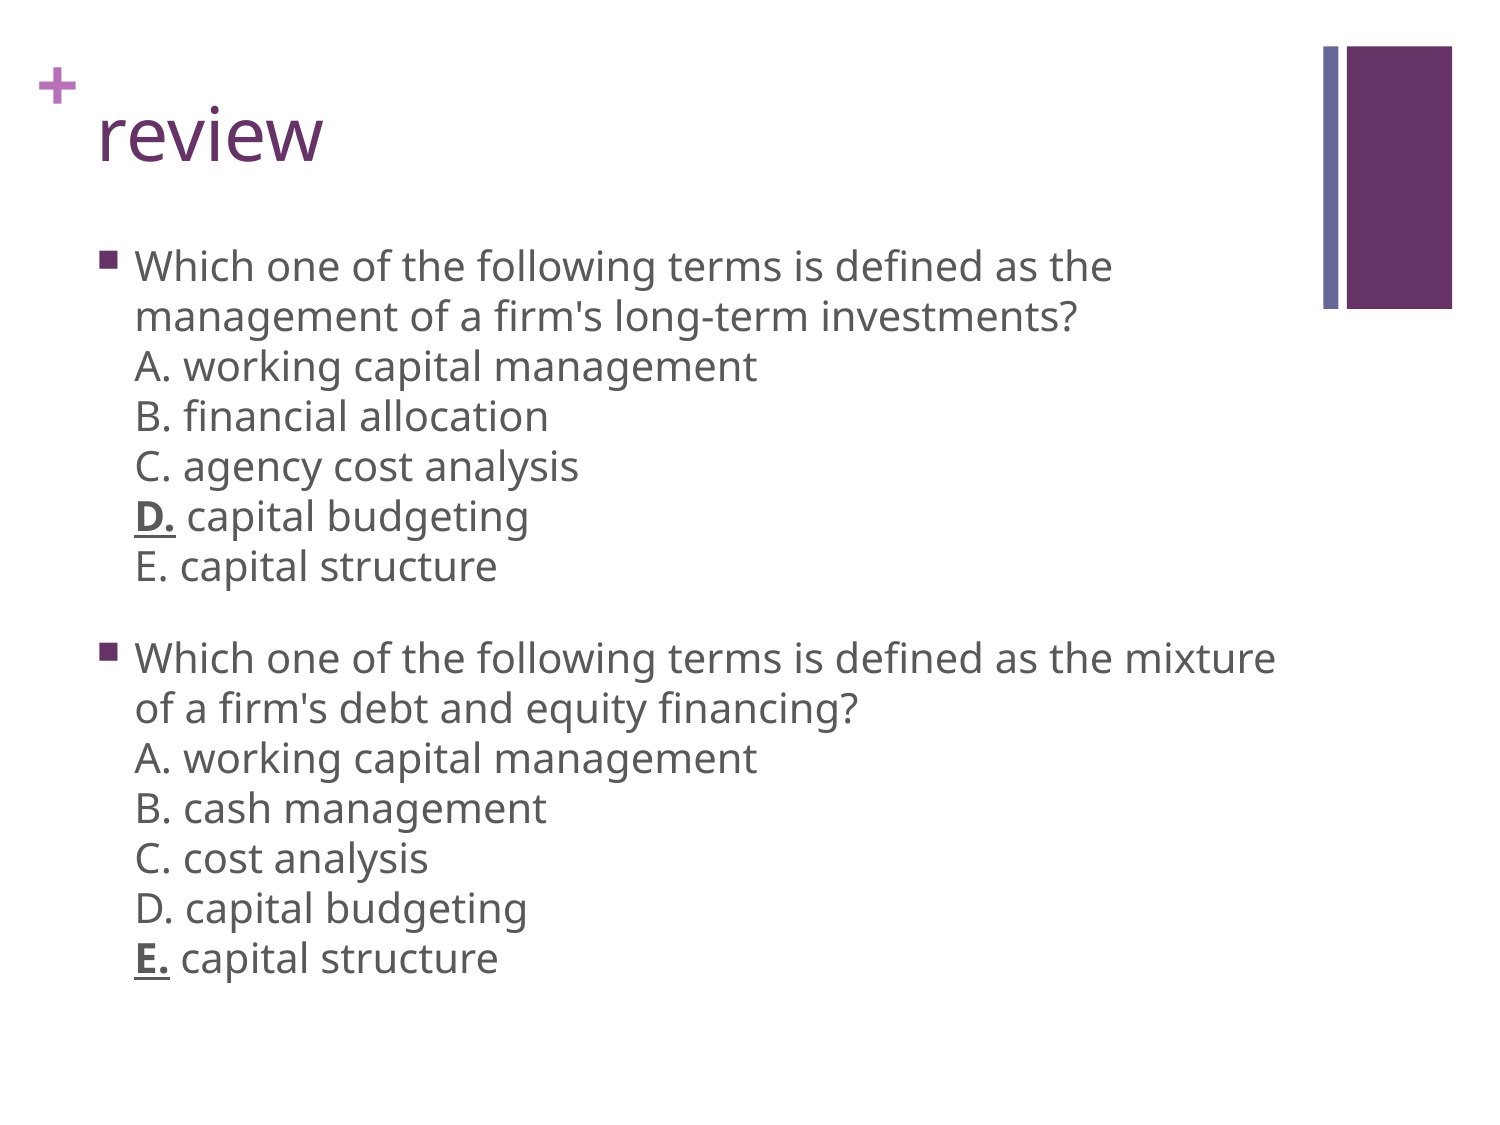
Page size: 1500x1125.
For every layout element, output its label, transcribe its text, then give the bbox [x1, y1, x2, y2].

list Which one of the following terms is defined as the management of a firm's long-term investments? A. working capital management B. financial allocation C. agency cost analysis D. capital budgeting E. capital structure Which one of the following terms is defined as the mixture of a firm's debt and equity financing? A. working capital management B. cash management C. cost analysis D. capital budgeting E. capital structure [81, 231, 1322, 1005]
title review [81, 79, 1322, 231]
